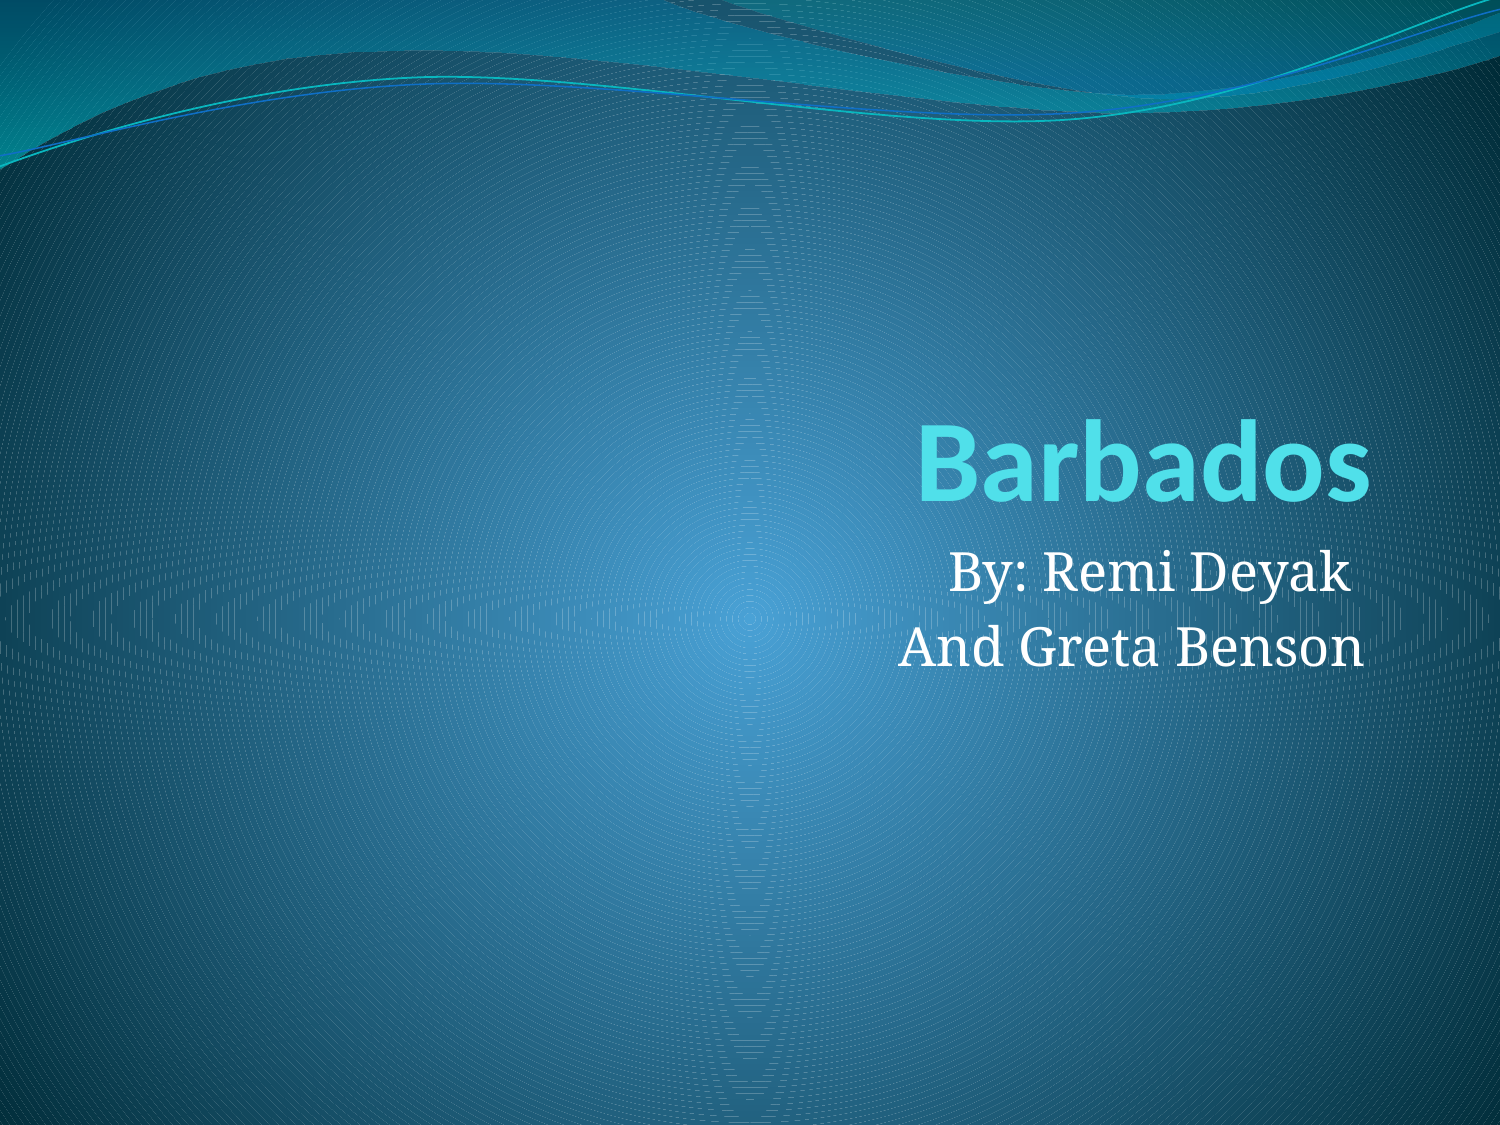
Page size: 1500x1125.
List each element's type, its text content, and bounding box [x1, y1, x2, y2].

subtitle By: Remi Deyak And Greta Benson [87, 529, 1376, 818]
title Barbados [87, 224, 1376, 525]
